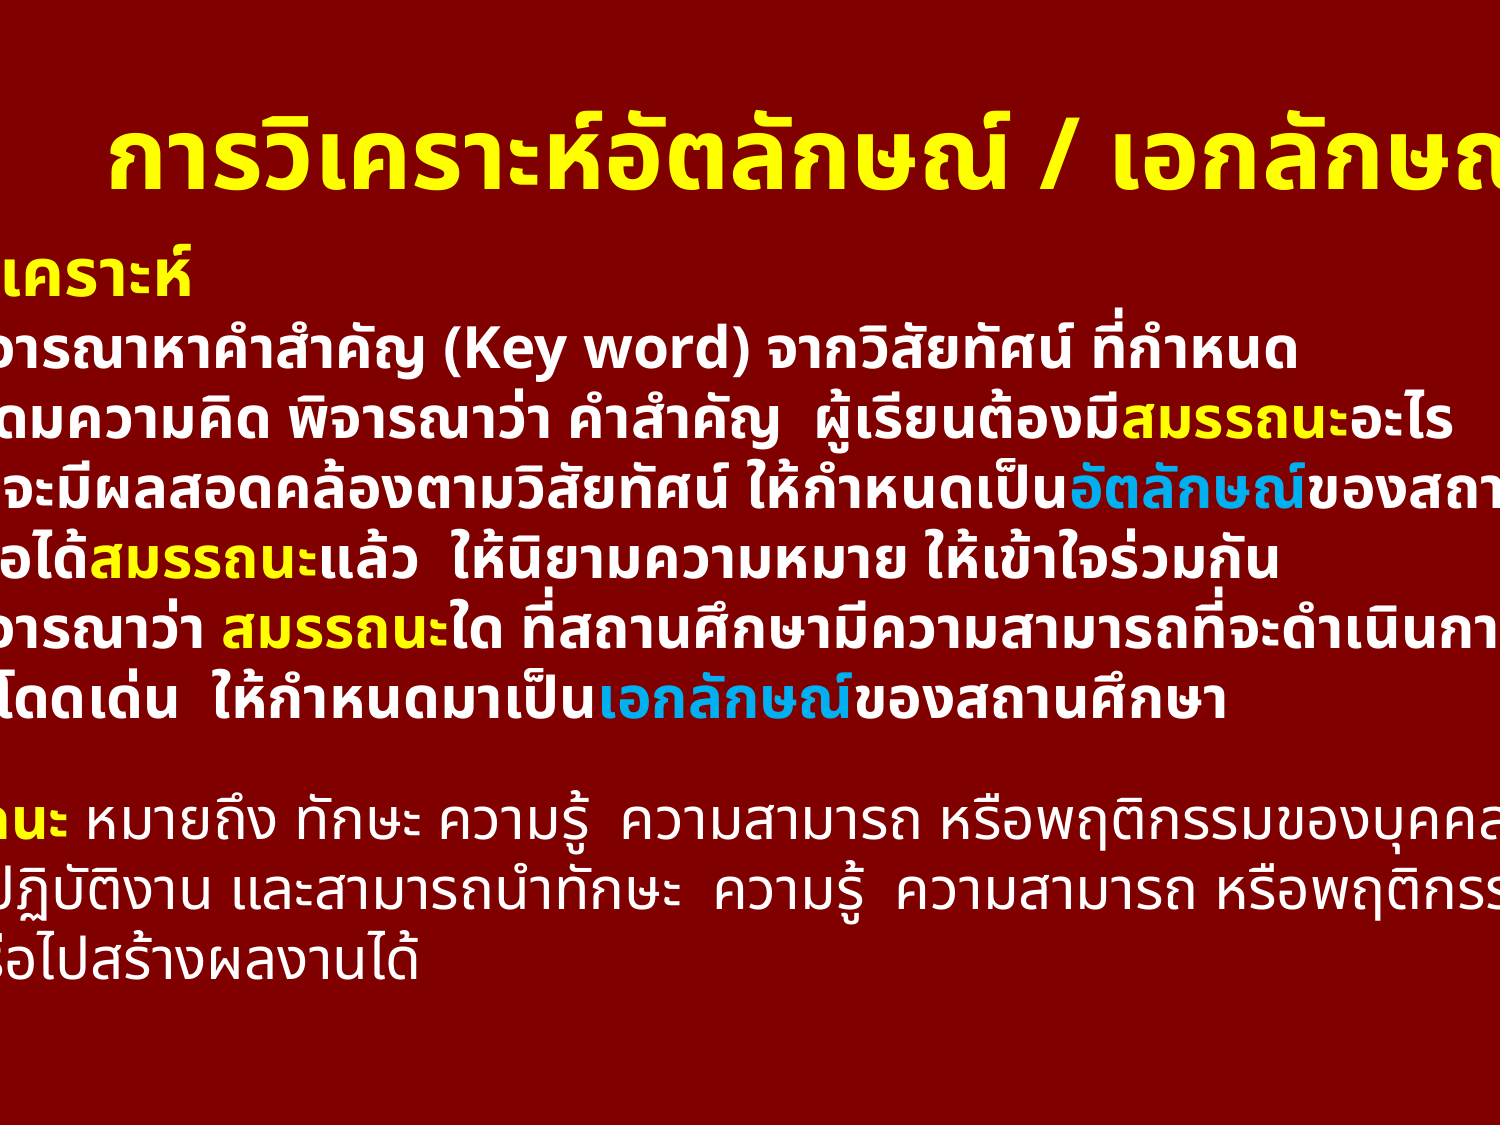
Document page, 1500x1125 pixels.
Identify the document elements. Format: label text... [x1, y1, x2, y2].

text_box การวิเคราะห์ 1. พิจารณาหาคำสำคัญ (Key word) จากวิสัยทัศน์ ที่กำหนด 2. ระดมความคิด พิจารณาว่า คำสำคัญ ผู้เรียนต้องมีสมรรถนะอะไร จึงจะมีผลสอดคล้องตามวิสัยทัศน์ ให้กำหนดเป็นอัตลักษณ์ของสถานศึกษา 3. เมื่อได้สมรรถนะแล้ว ให้นิยามความหมาย ให้เข้าใจร่วมกัน 4. พิจารณาว่า สมรรถนะใด ที่สถานศึกษามีความสามารถที่จะดำเนินการ ได้โดดเด่น ให้กำหนดมาเป็นเอกลักษณ์ของสถานศึกษา [0, 222, 1500, 738]
text_box การวิเคราะห์อัตลักษณ์ / เอกลักษณ์ [90, 82, 1500, 217]
text_box สมรรถนะ หมายถึง ทักษะ ความรู้ ความสามารถ หรือพฤติกรรมของบุคคลที่จำเป็น ในการปฏิบัติงาน และสามารถนำทักษะ ความรู้ ความสามารถ หรือพฤติกรรมนั้น ไปใช้หรือไปสร้างผลงานได้ [0, 773, 1500, 1069]
